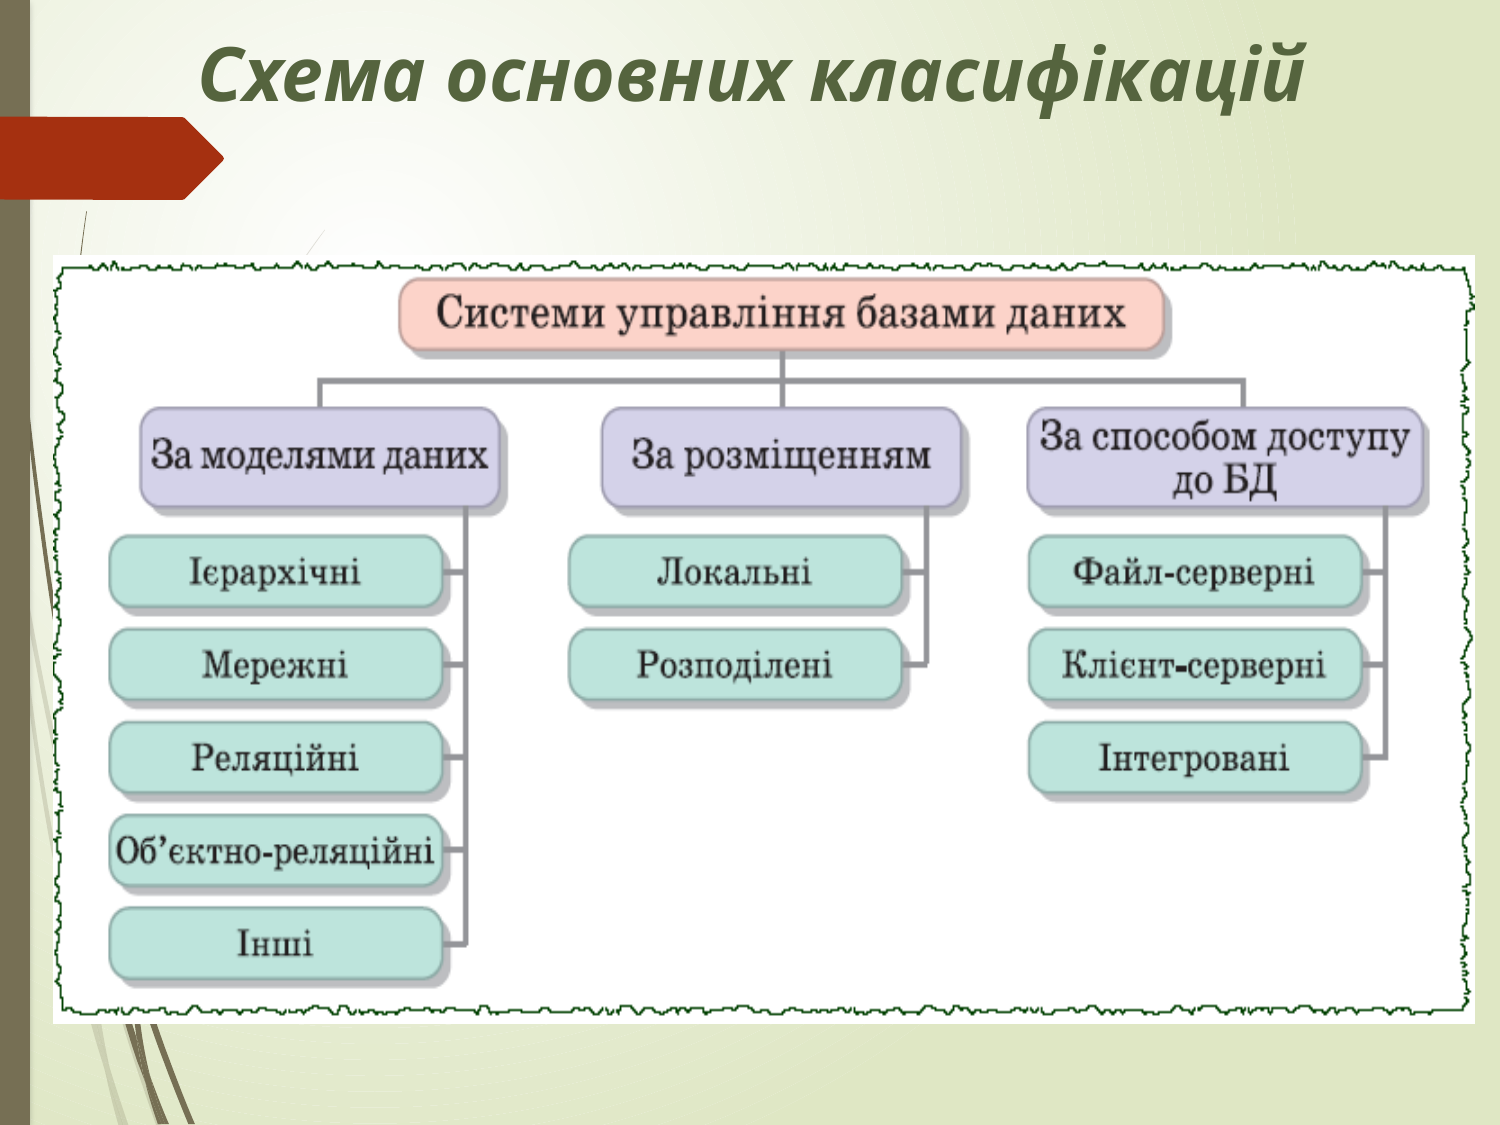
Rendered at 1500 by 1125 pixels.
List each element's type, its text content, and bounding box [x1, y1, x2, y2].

title Схема основних класифікацій [183, 19, 1471, 173]
picture [52, 255, 1476, 1024]
